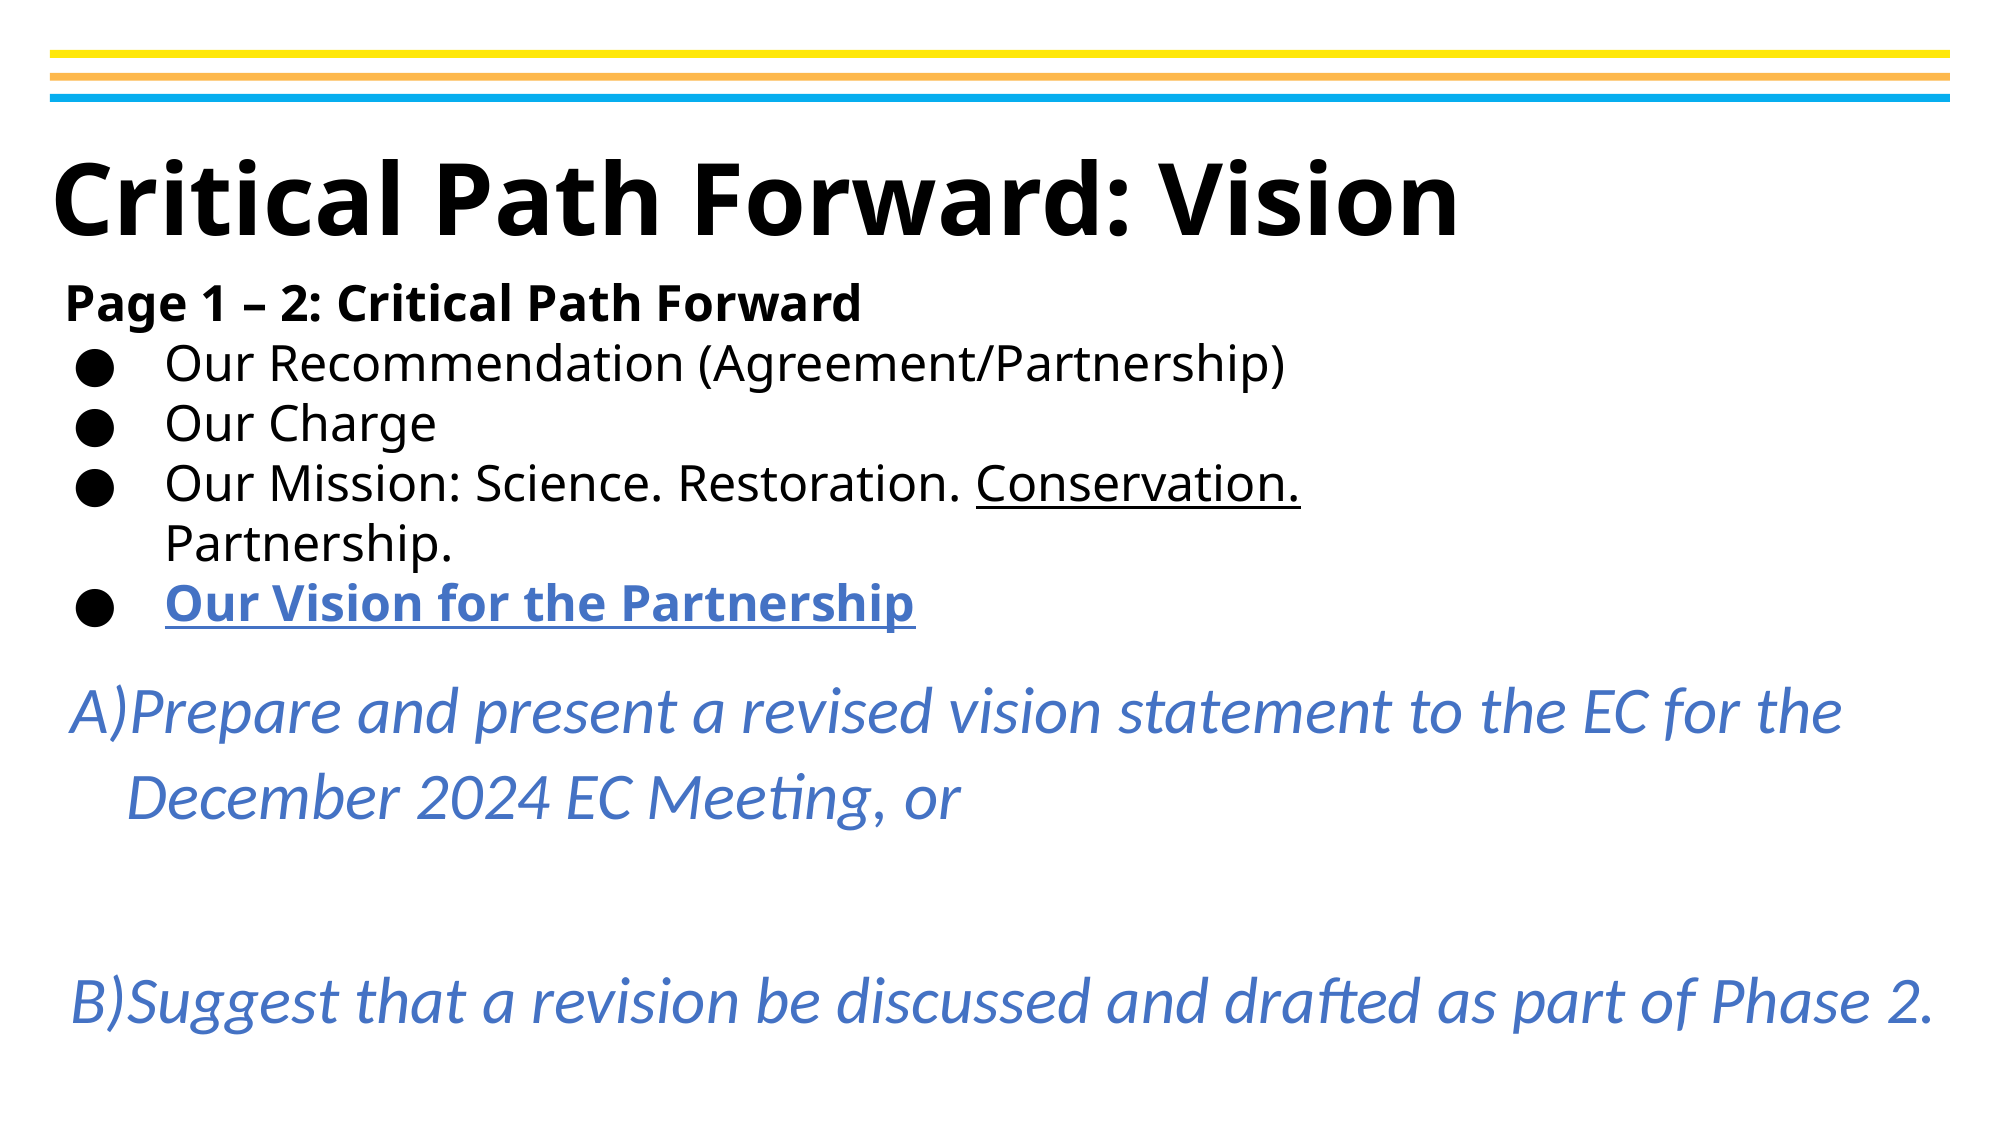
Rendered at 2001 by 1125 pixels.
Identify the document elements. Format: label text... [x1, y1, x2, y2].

title Critical Path Forward: Vision [50, 149, 1951, 259]
text_box Page 1 – 2: Critical Path Forward Our Recommendation (Agreement/Partnership) Our Charge Our Mission: Science. Restoration. Conservation. Partnership. Our Vision for the Partnership [49, 258, 1531, 640]
text_box Prepare and present a revised vision statement to the EC for the December 2024 EC Meeting, or Suggest that a revision be discussed and drafted as part of Phase 2. [0, 654, 1969, 1045]
